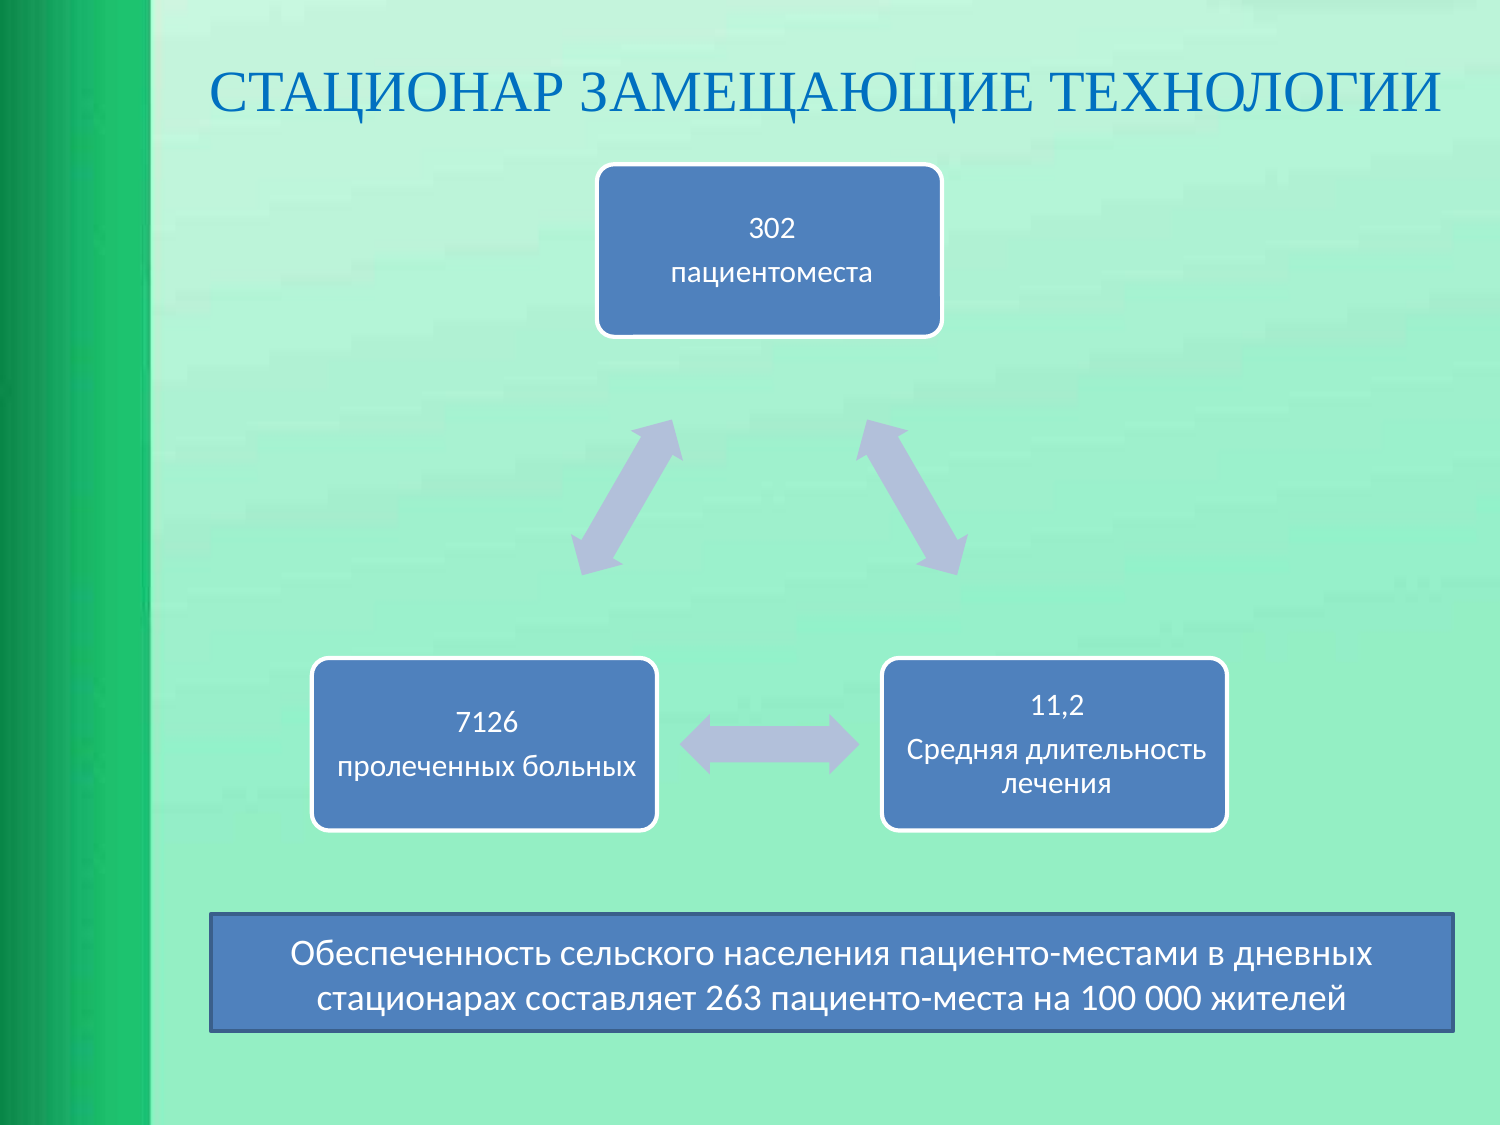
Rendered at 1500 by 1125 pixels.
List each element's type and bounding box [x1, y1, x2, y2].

picture [0, 0, 1500, 1125]
text_box [269, 163, 1270, 831]
